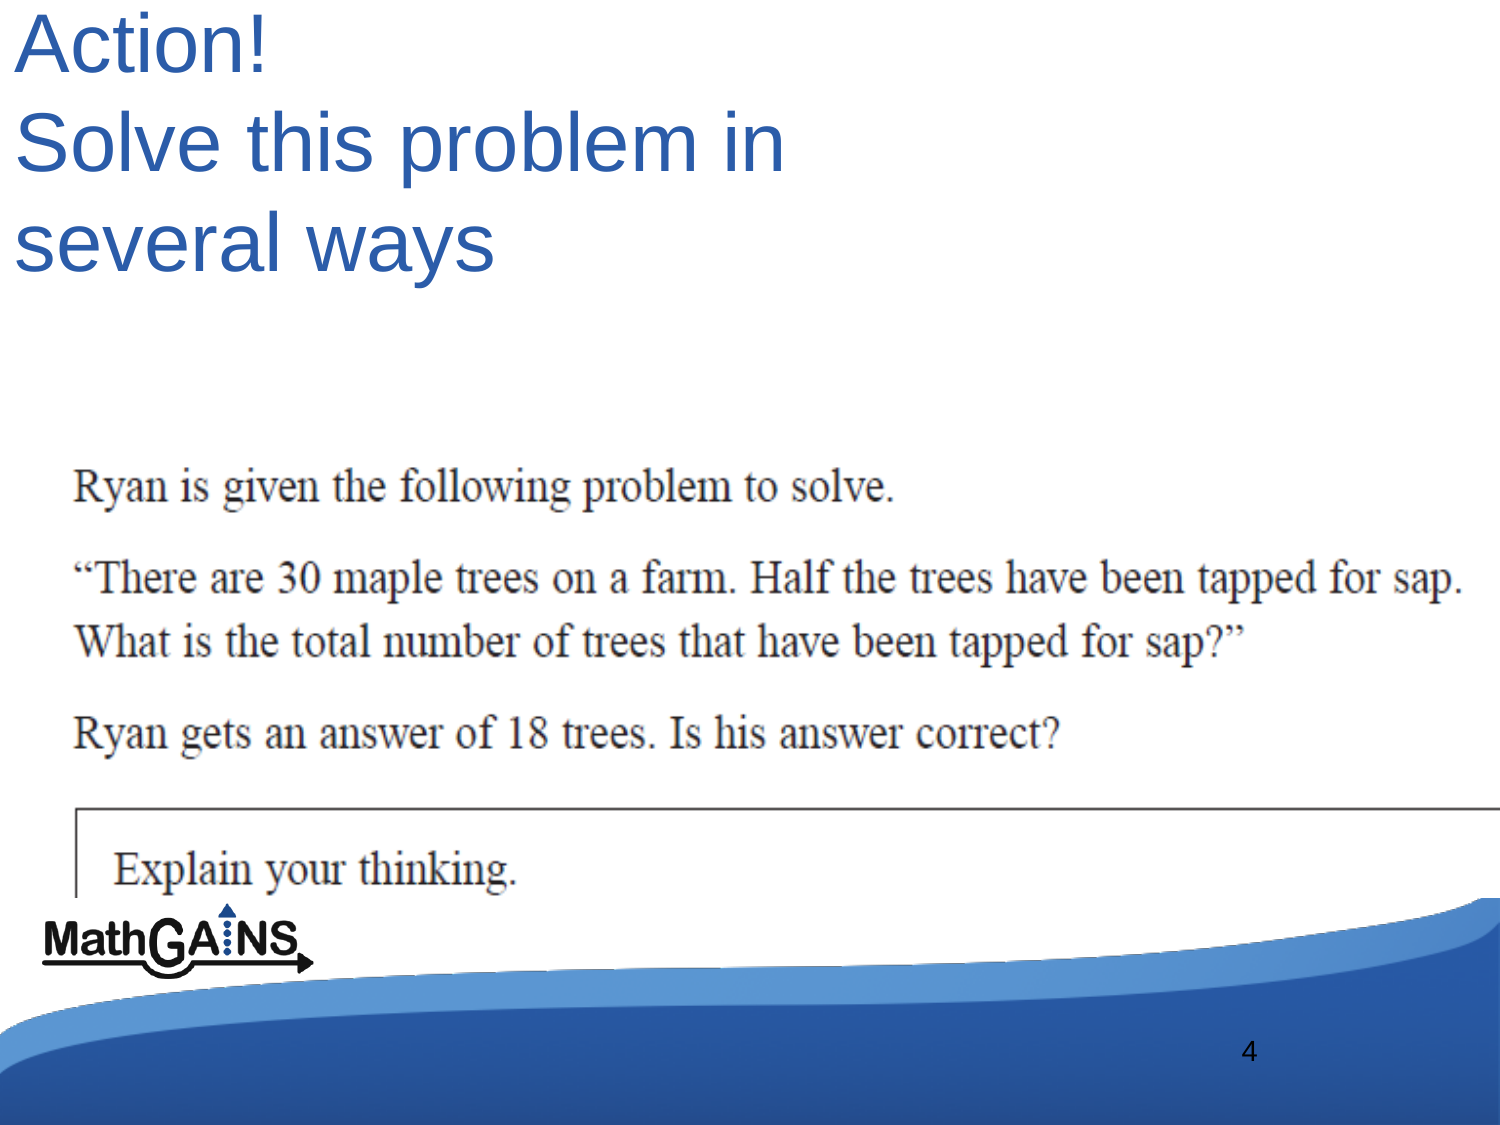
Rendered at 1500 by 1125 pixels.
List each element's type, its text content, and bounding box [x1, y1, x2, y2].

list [62, 449, 1500, 899]
picture [0, 878, 1500, 1125]
title Action! Solve this problem in several ways [0, 14, 976, 263]
